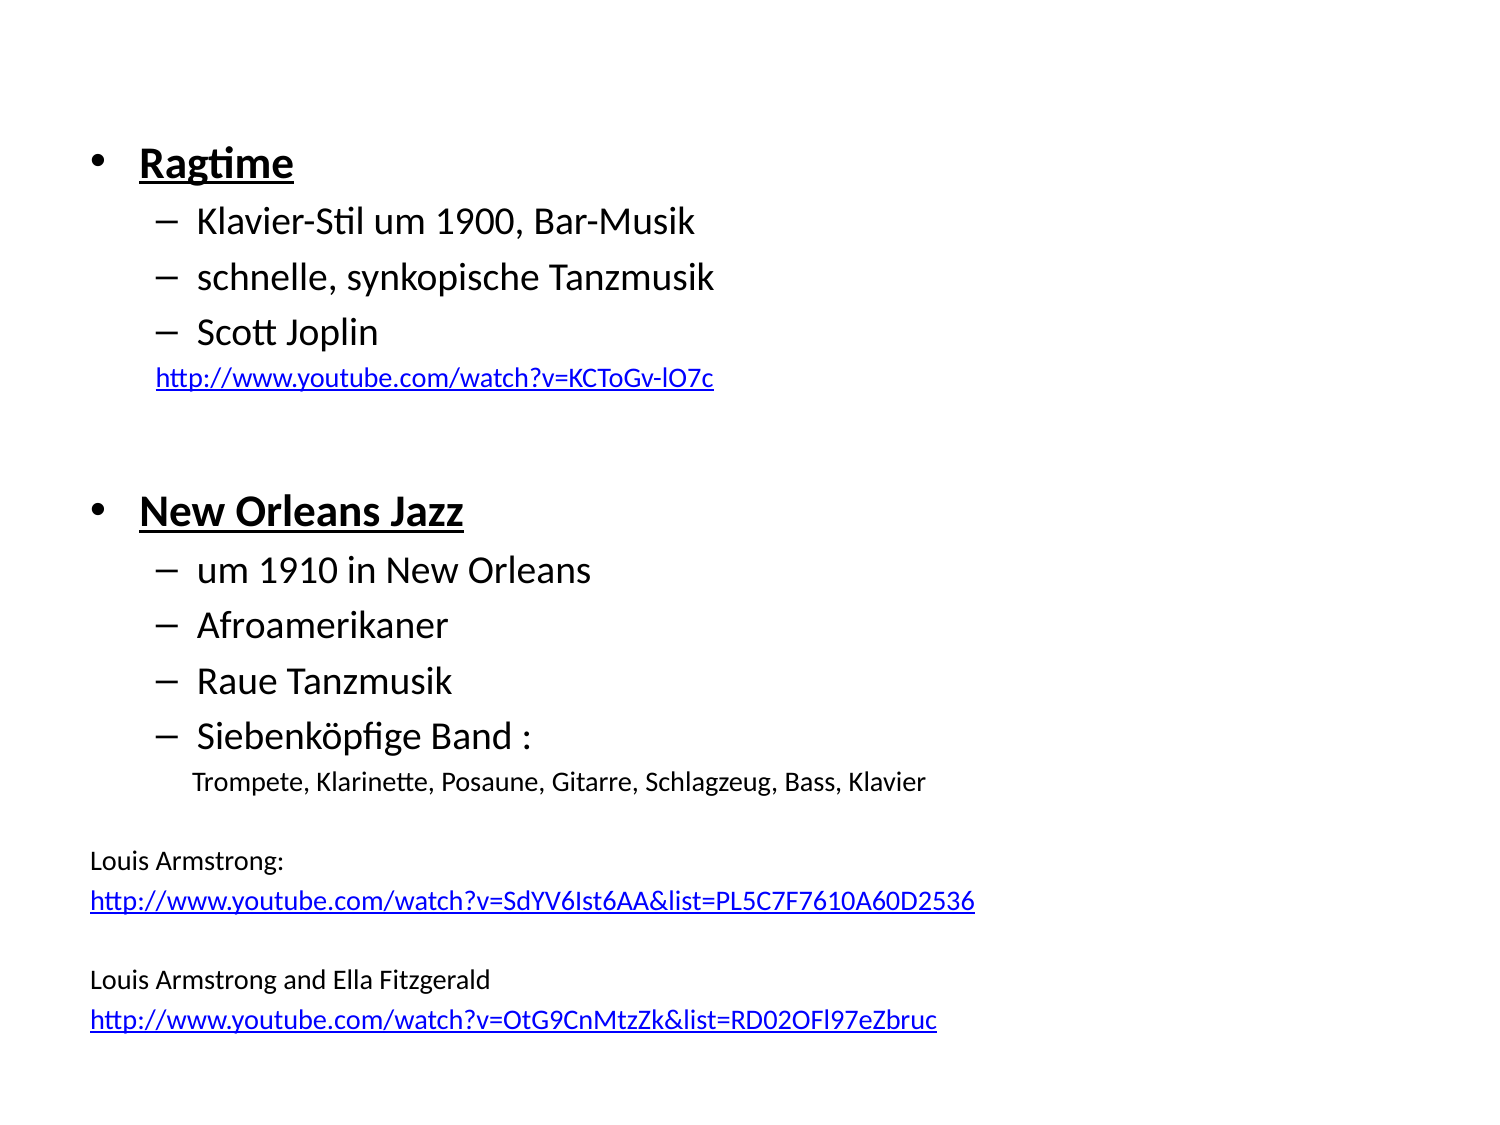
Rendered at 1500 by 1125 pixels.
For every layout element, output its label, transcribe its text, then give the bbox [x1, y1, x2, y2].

list Ragtime Klavier-Stil um 1900, Bar-Musik schnelle, synkopische Tanzmusik Scott Joplin http://www.youtube.com/watch?v=KCToGv-lO7c New Orleans Jazz um 1910 in New Orleans Afroamerikaner Raue Tanzmusik Siebenköpfige Band : Trompete, Klarinette, Posaune, Gitarre, Schlagzeug, Bass, Klavier Louis Armstrong: http://www.youtube.com/watch?v=SdYV6Ist6AA&list=PL5C7F7610A60D2536 Louis Armstrong and Ella Fitzgerald http://www.youtube.com/watch?v=OtG9CnMtzZk&list=RD02OFl97eZbruc [75, 125, 1425, 1047]
